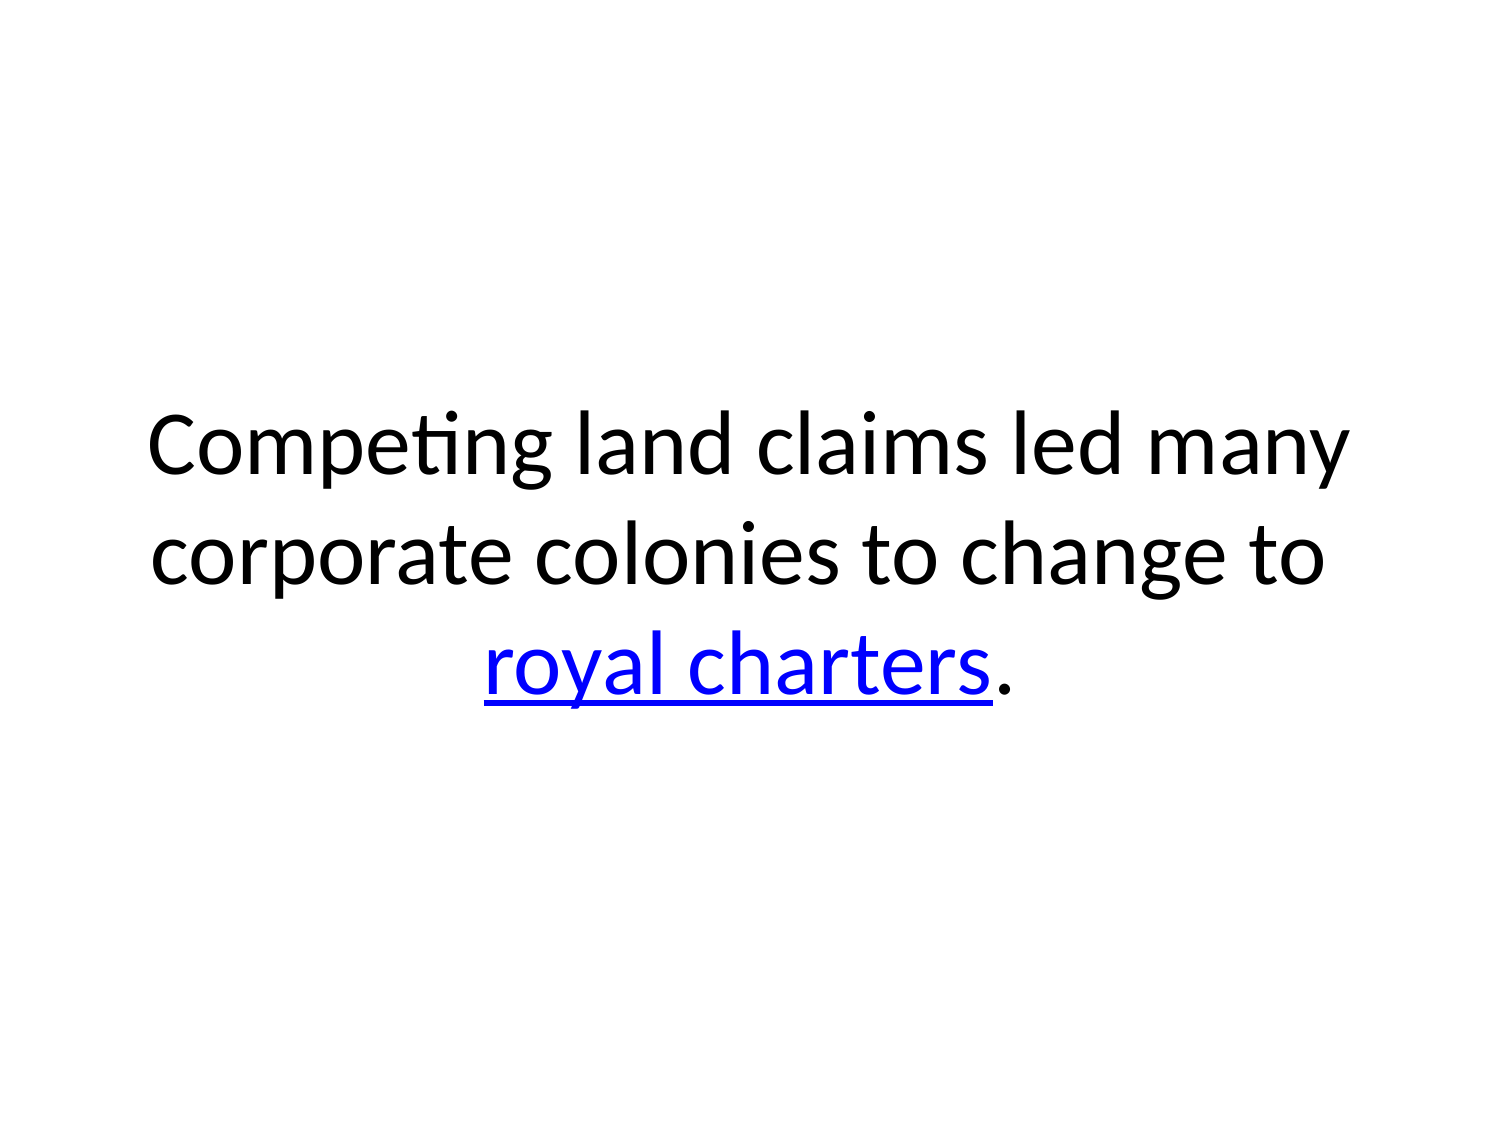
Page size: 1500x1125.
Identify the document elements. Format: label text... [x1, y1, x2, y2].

title Competing land claims led many corporate colonies to change to royal charters. [74, 44, 1426, 1051]
